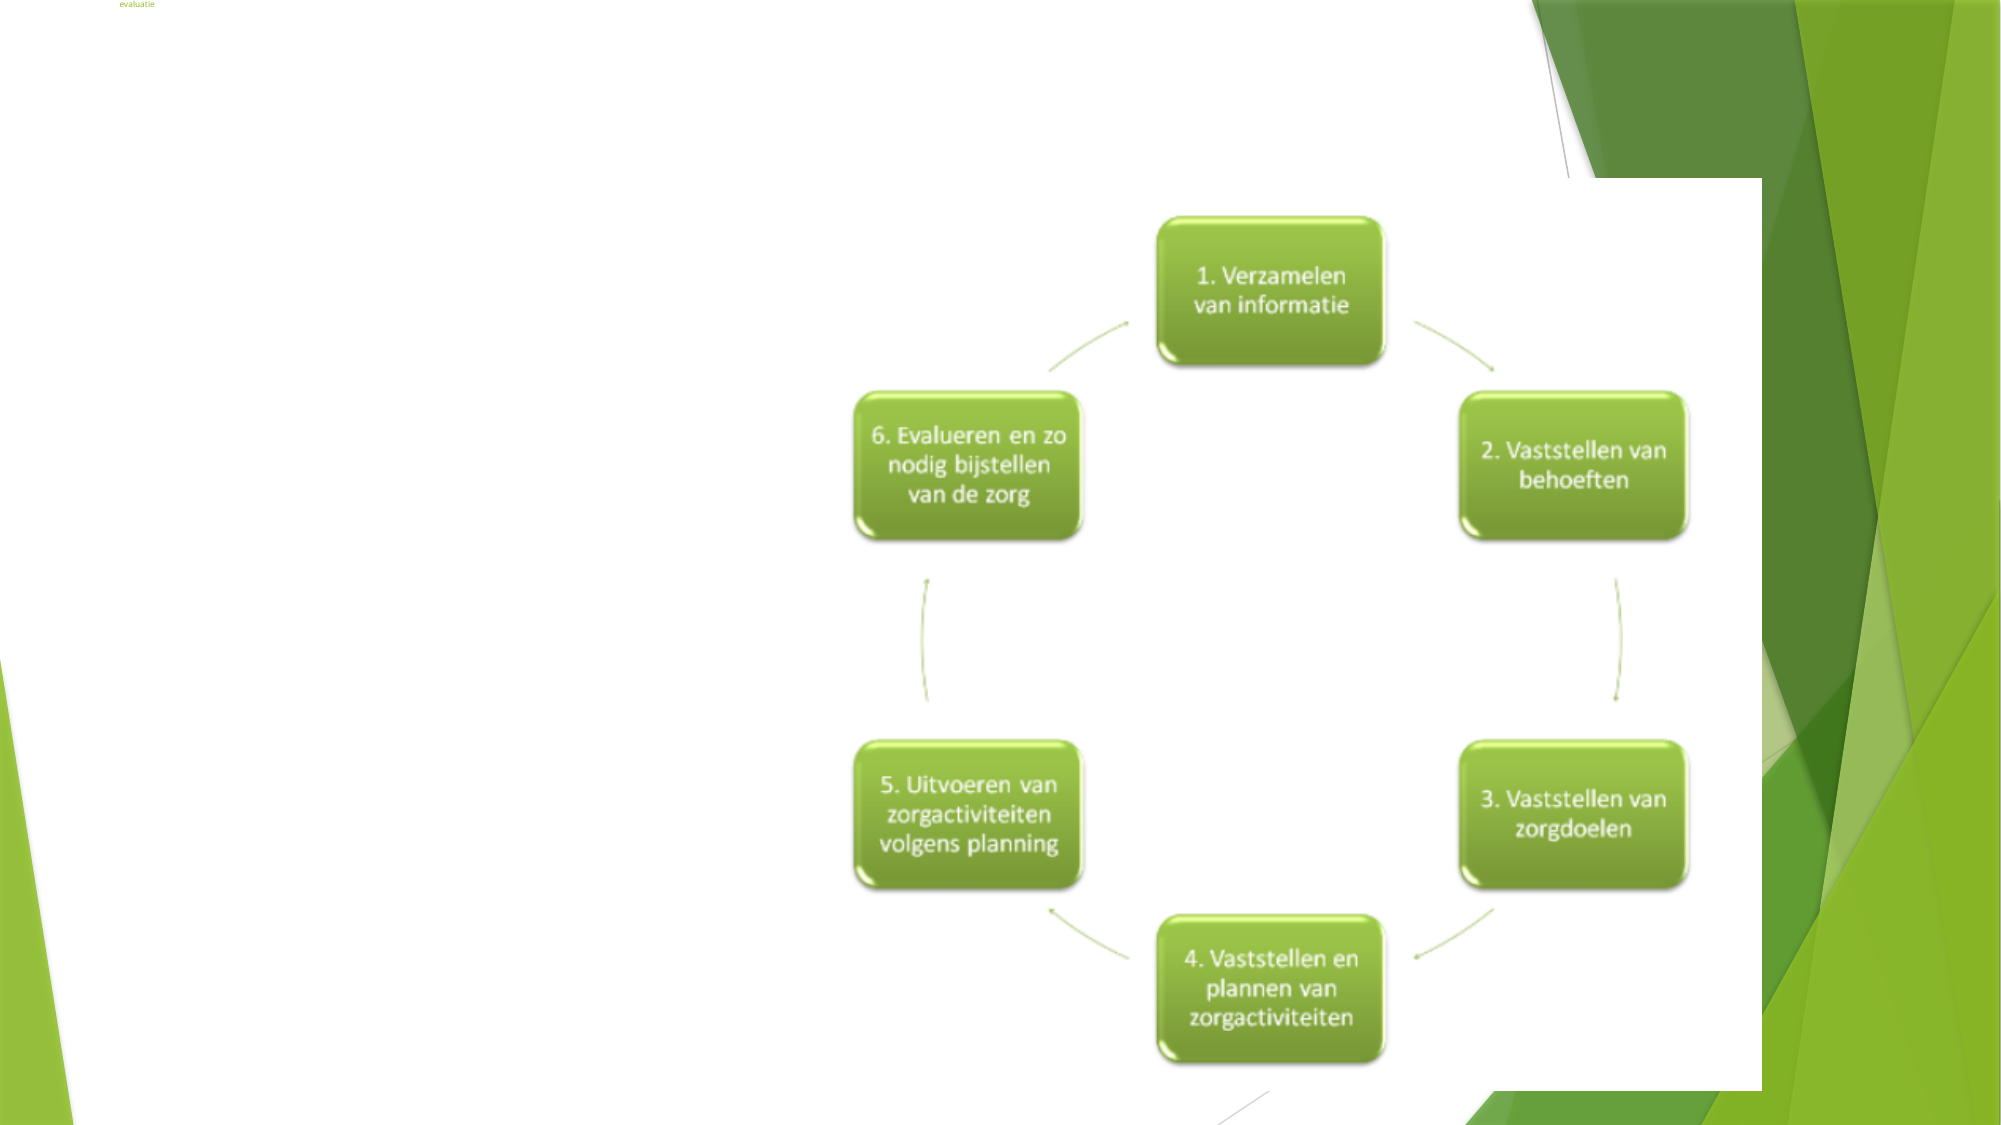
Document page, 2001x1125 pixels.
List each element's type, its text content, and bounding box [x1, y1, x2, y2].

picture [818, 177, 1762, 1091]
title Een methodische cyclus: oriëntatie diagnose -vraagbepaling -doelformulering planning uitvoering evaluatie [104, 0, 1585, 109]
